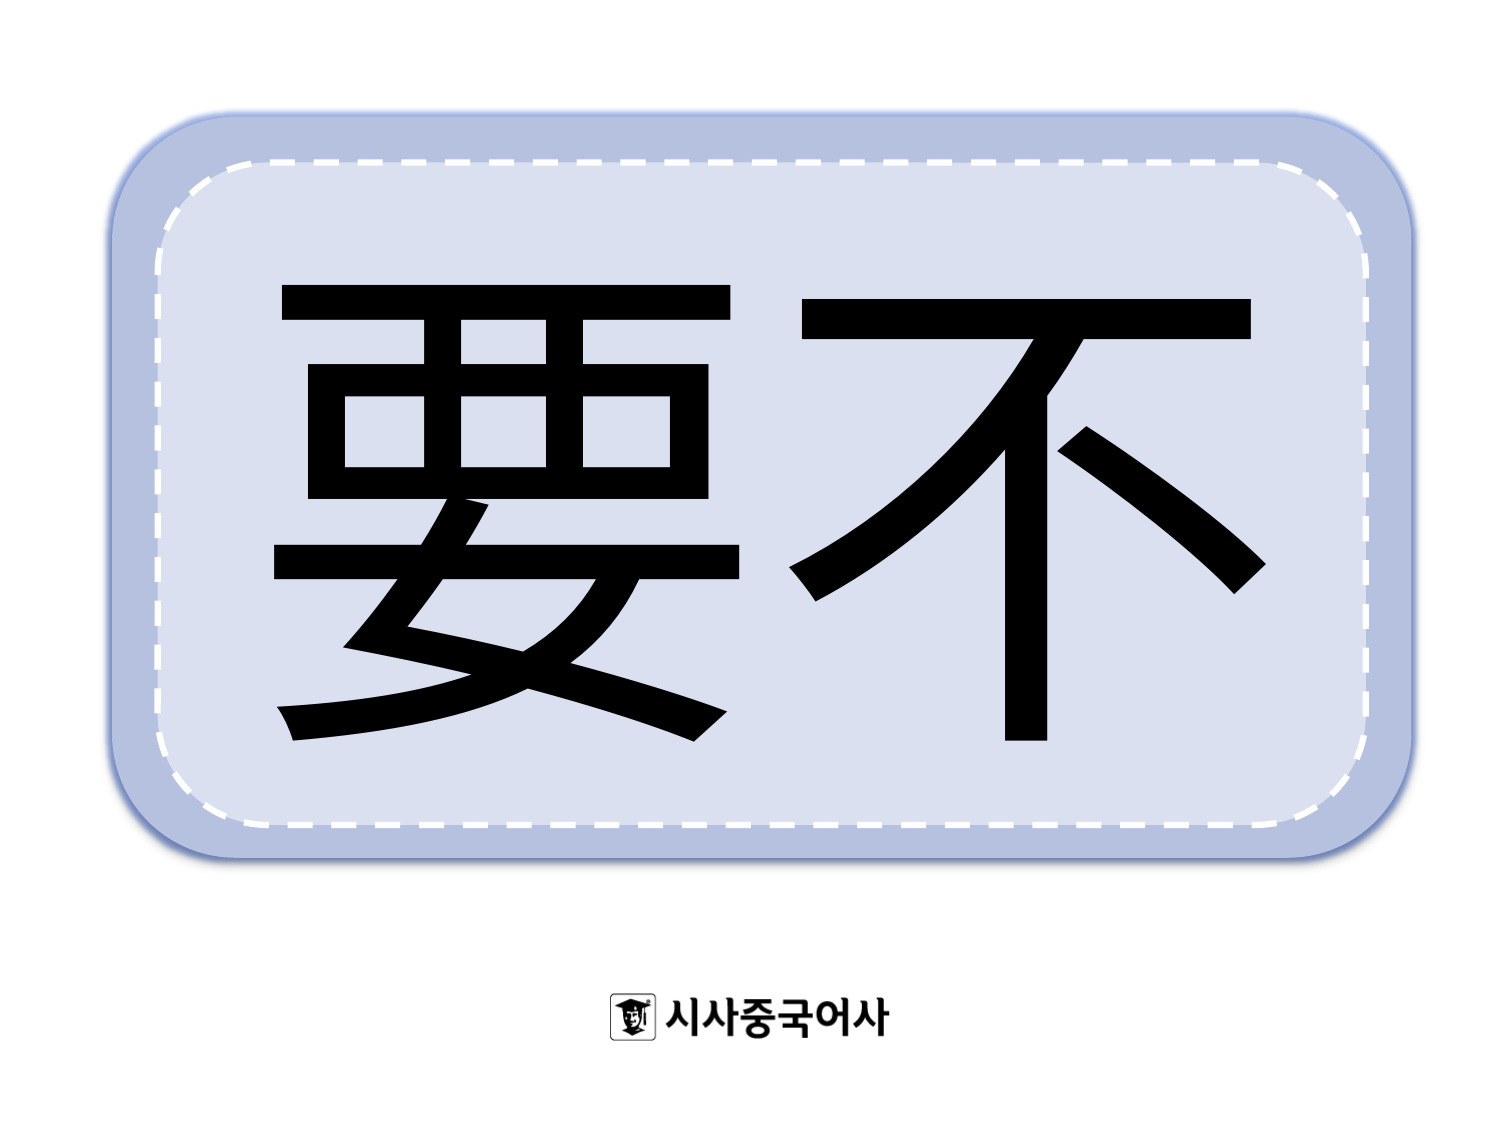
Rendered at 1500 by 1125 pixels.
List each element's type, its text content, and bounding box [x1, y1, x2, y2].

text_box 要不 [162, 160, 1371, 824]
picture [602, 987, 898, 1047]
